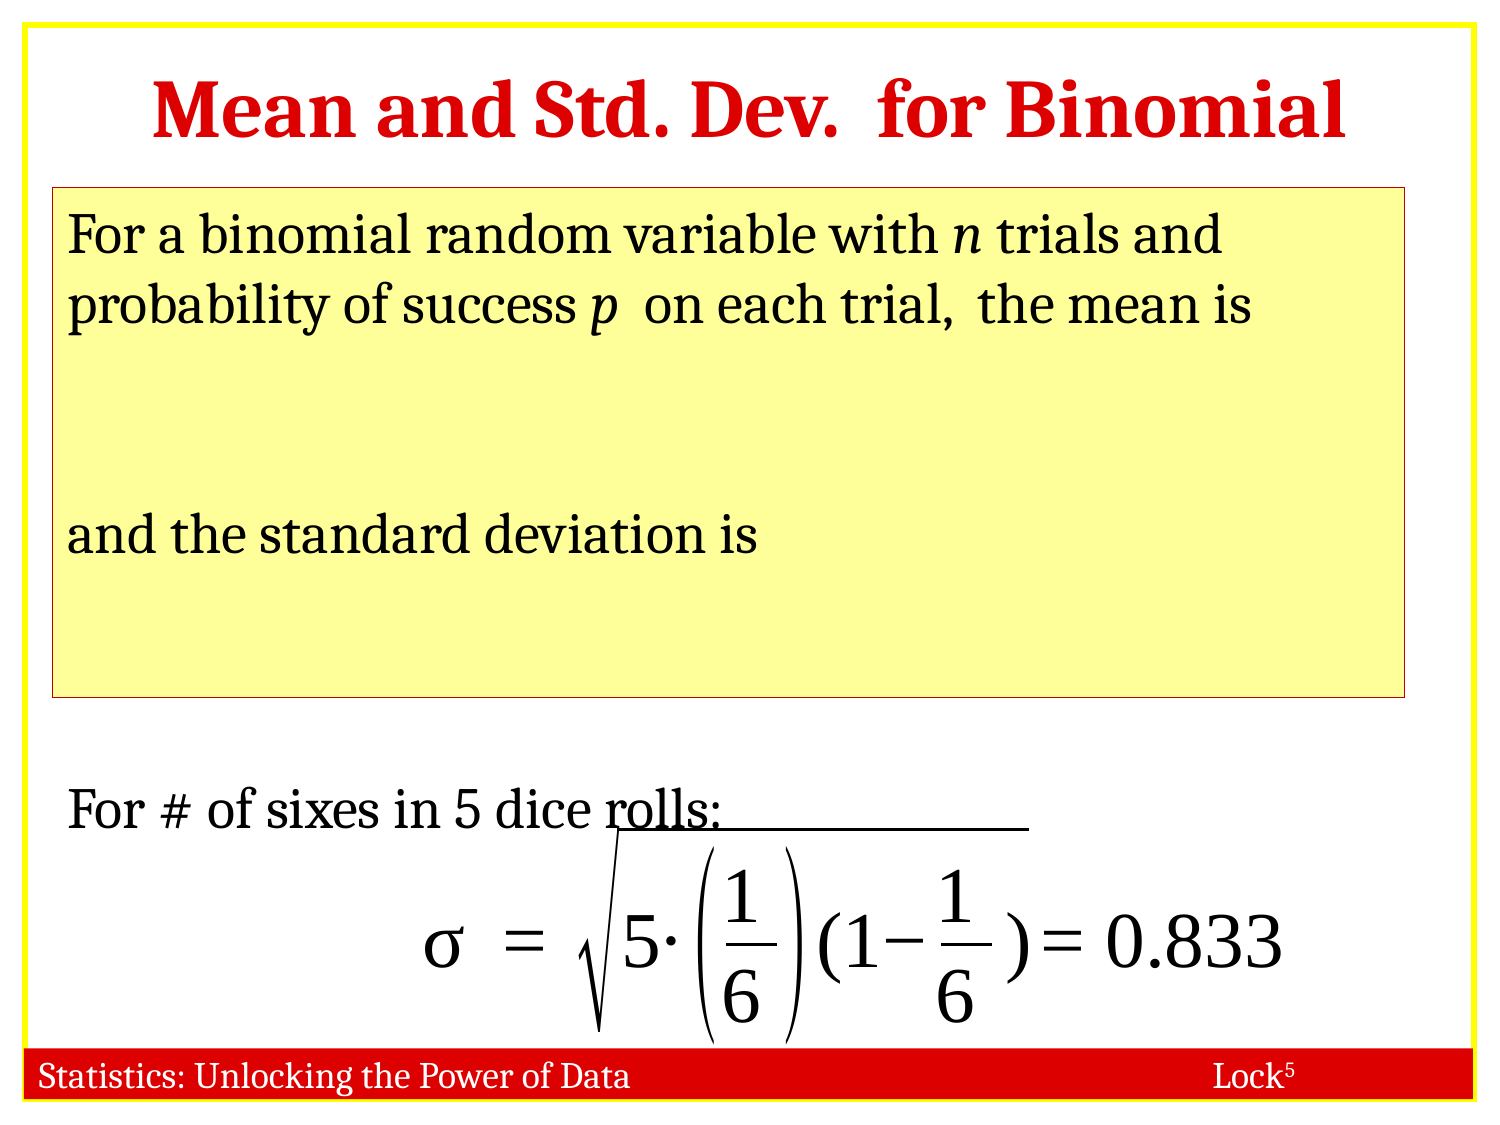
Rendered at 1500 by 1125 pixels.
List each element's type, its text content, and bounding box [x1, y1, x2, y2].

title Mean and Std. Dev. for Binomial [49, 37, 1450, 162]
text_box For # of sixes in 5 dice rolls: [52, 762, 788, 848]
